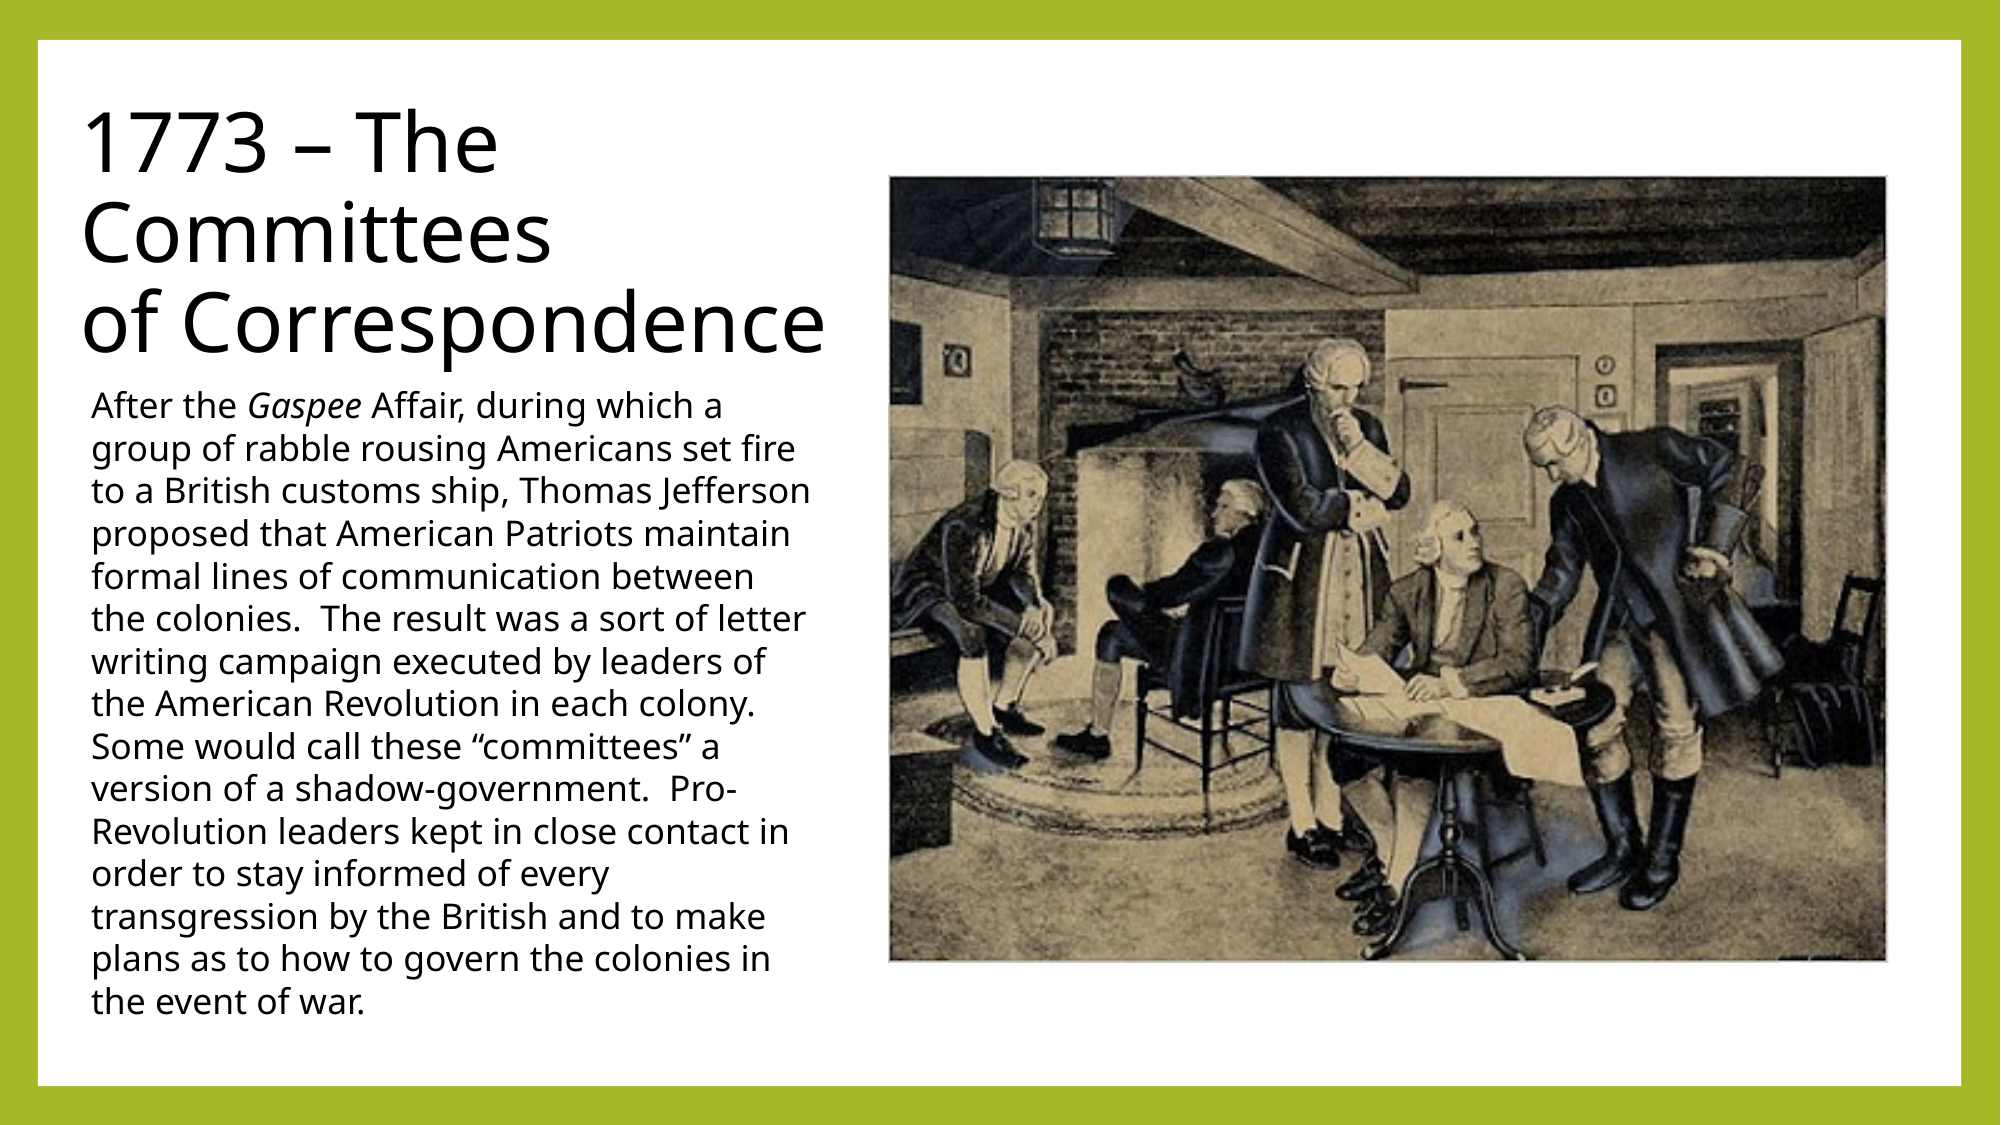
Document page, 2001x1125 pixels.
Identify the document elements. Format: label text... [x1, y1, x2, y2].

list After the Gaspee Affair, during which a group of rabble rousing Americans set fire to a British customs ship, Thomas Jefferson proposed that American Patriots maintain formal lines of communication between the colonies. The result was a sort of letter writing campaign executed by leaders of the American Revolution in each colony. Some would call these “committees” a version of a shadow-government. Pro-Revolution leaders kept in close contact in order to stay informed of every transgression by the British and to make plans as to how to govern the colonies in the event of war. [76, 376, 833, 979]
picture [887, 175, 1889, 964]
title 1773 – The Committees of Correspondence [65, 179, 882, 379]
